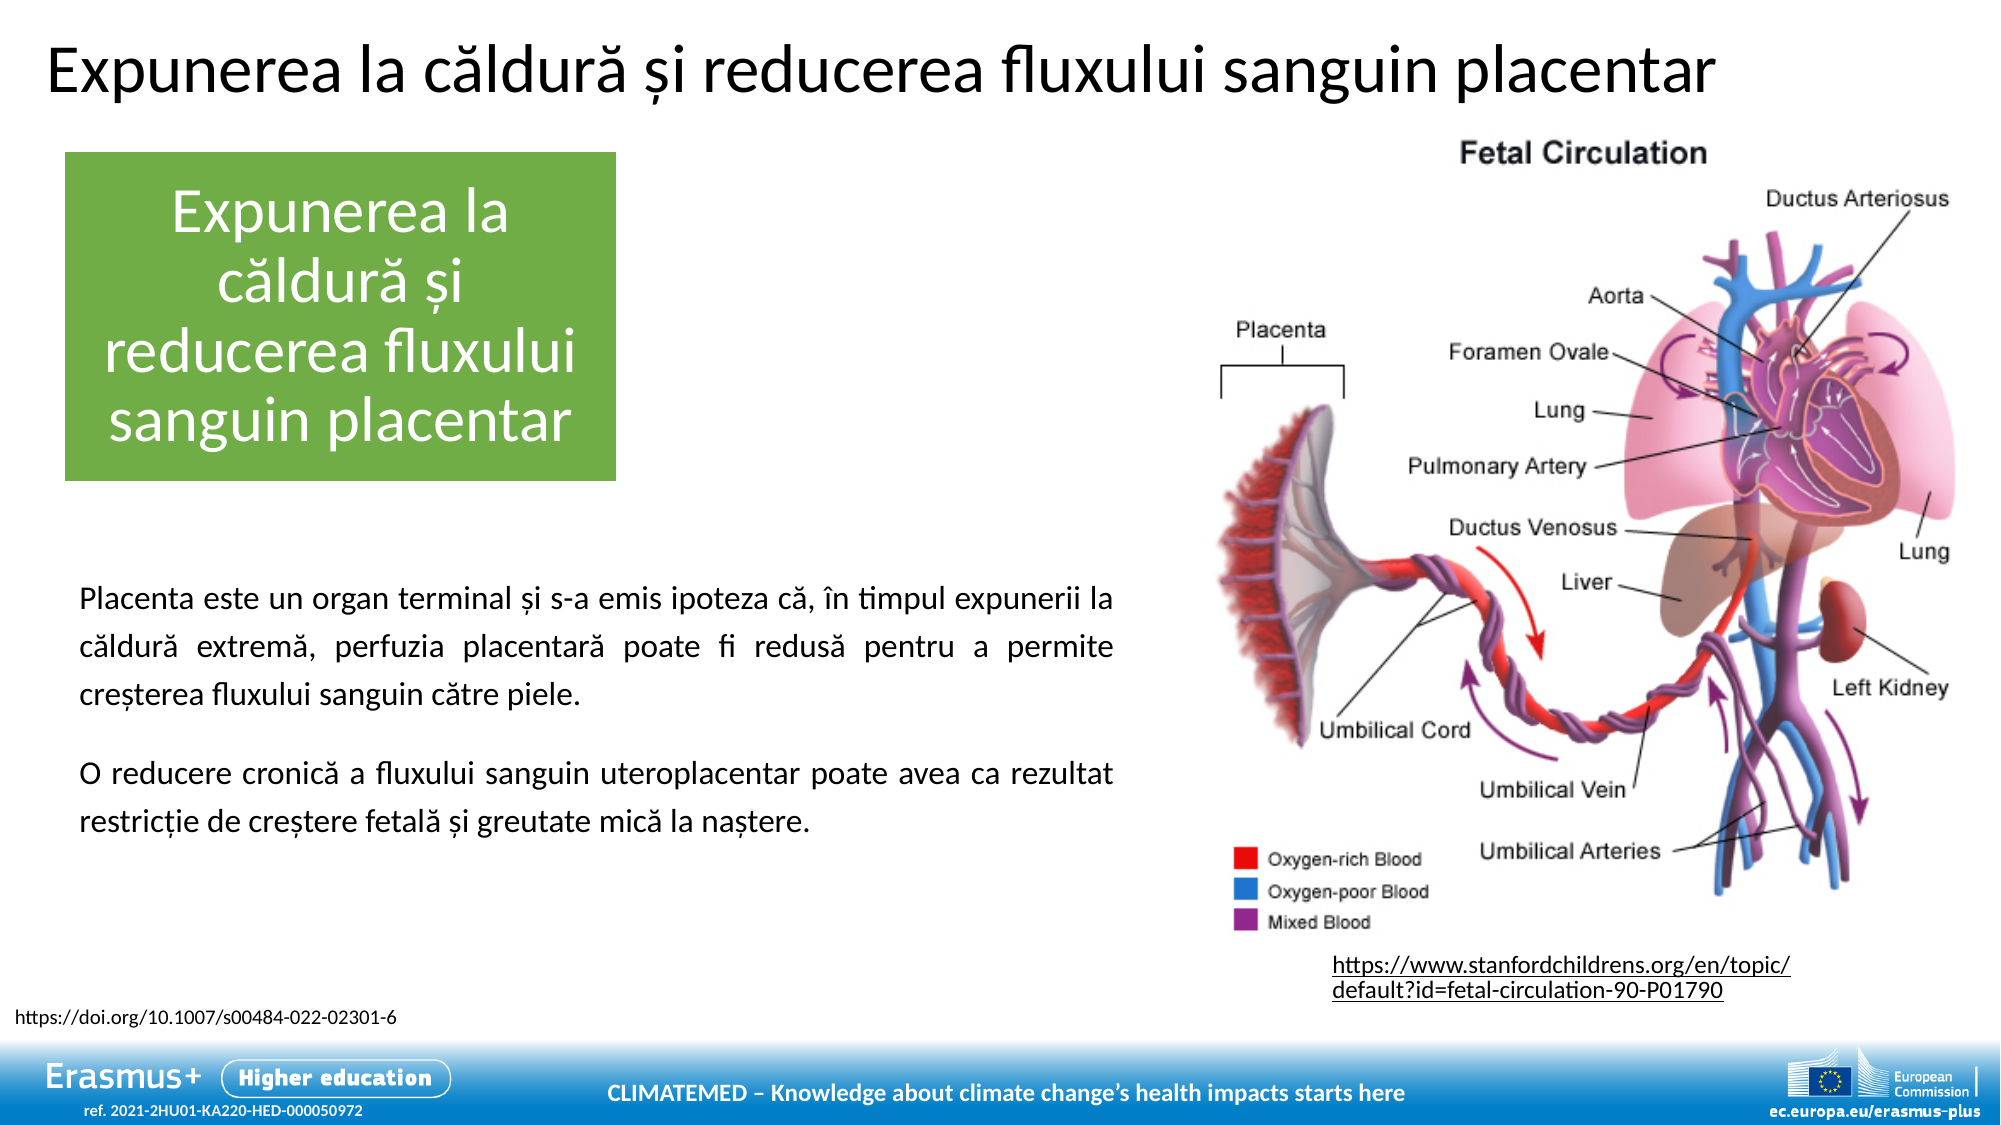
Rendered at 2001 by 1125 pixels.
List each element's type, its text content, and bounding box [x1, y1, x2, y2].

title Expunerea la căldură și reducerea fluxului sanguin placentar [31, 25, 1984, 116]
picture [0, 118, 2000, 1125]
list Placenta este un organ terminal și s-a emis ipoteza că, în timpul expunerii la căldură extremă, perfuzia placentară poate fi redusă pentru a permite creșterea fluxului sanguin către piele. O reducere cronică a fluxului sanguin uteroplacentar poate avea ca rezultat restricție de creștere fetală și greutate mică la naștere. [64, 561, 1131, 930]
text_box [64, 150, 618, 483]
text_box https://www.stanfordchildrens.org/en/topic/default?id=fetal-circulation-90-P01790 [1317, 953, 1809, 1017]
text_box https://doi.org/10.1007/s00484-022-02301-6 [0, 996, 1765, 1036]
